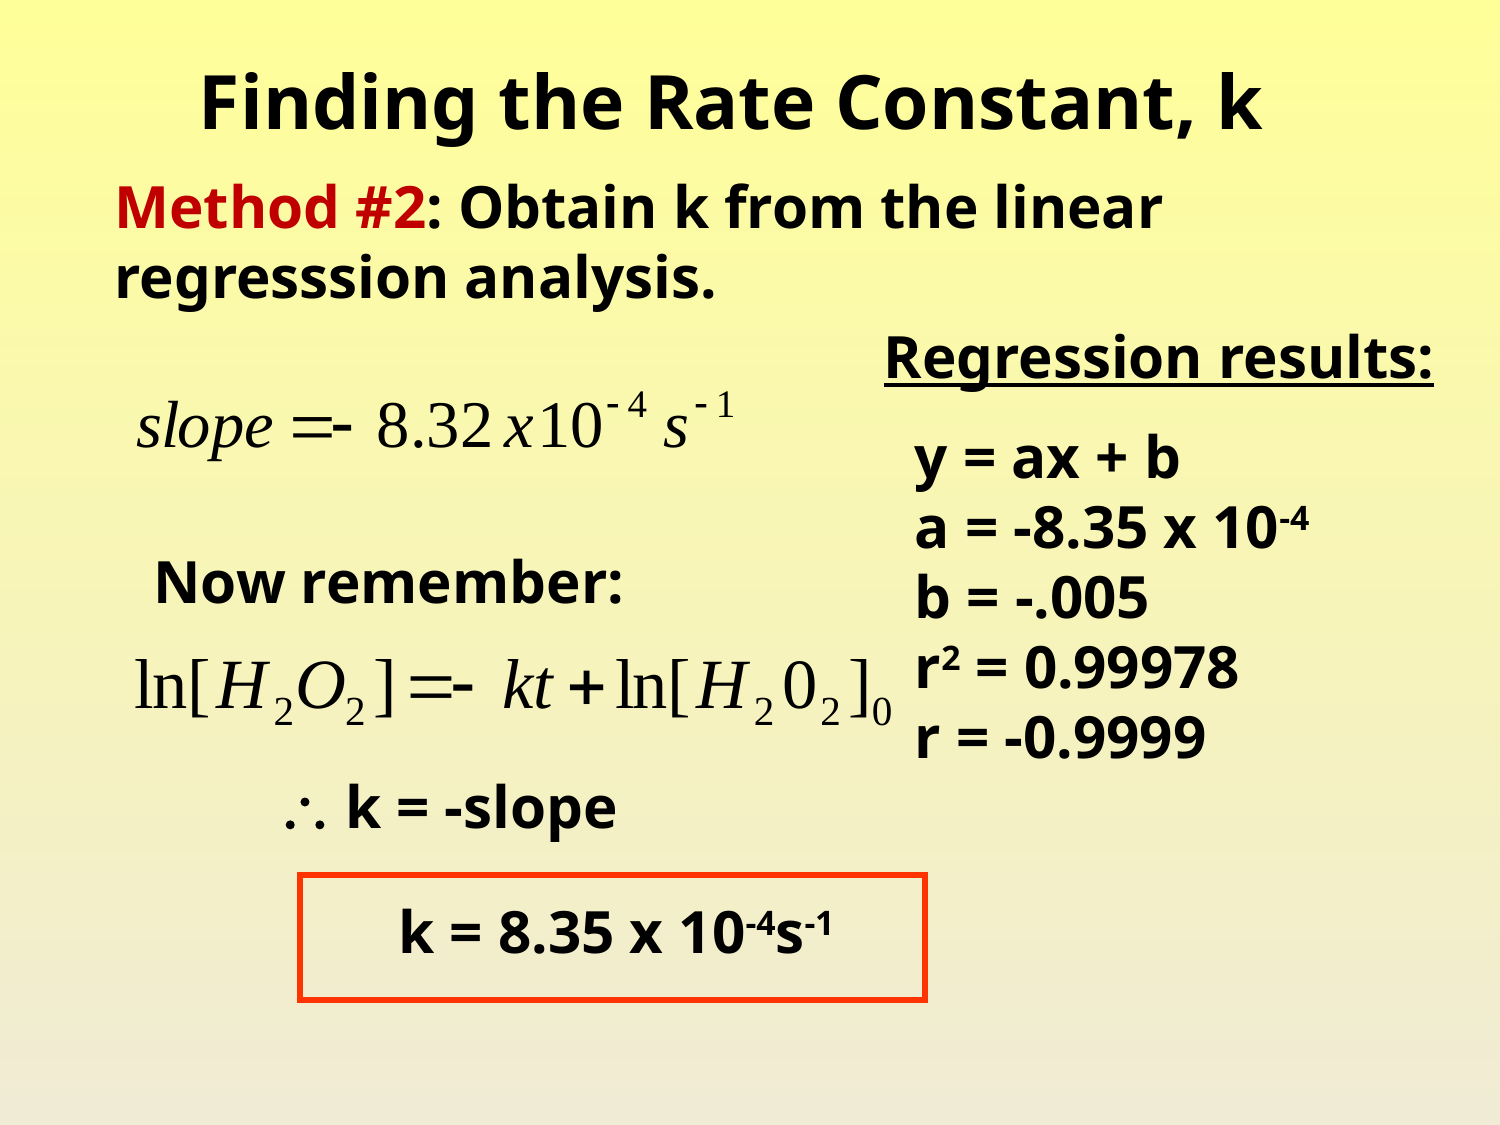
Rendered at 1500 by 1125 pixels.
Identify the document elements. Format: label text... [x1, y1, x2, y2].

text_box y = ax + b a = -8.35 x 10-4 b = -.005 r2 = 0.99978 r = -0.9999 [899, 412, 1438, 778]
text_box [124, 374, 742, 476]
text_box Regression results: [868, 312, 1449, 398]
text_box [124, 637, 908, 744]
text_box Method #2: Obtain k from the linear regresssion analysis. [99, 162, 1378, 318]
text_box [300, 875, 925, 1000]
title Finding the Rate Constant, k [112, 24, 1351, 162]
text_box  k = -slope [265, 762, 633, 848]
text_box Now remember: [139, 537, 639, 623]
